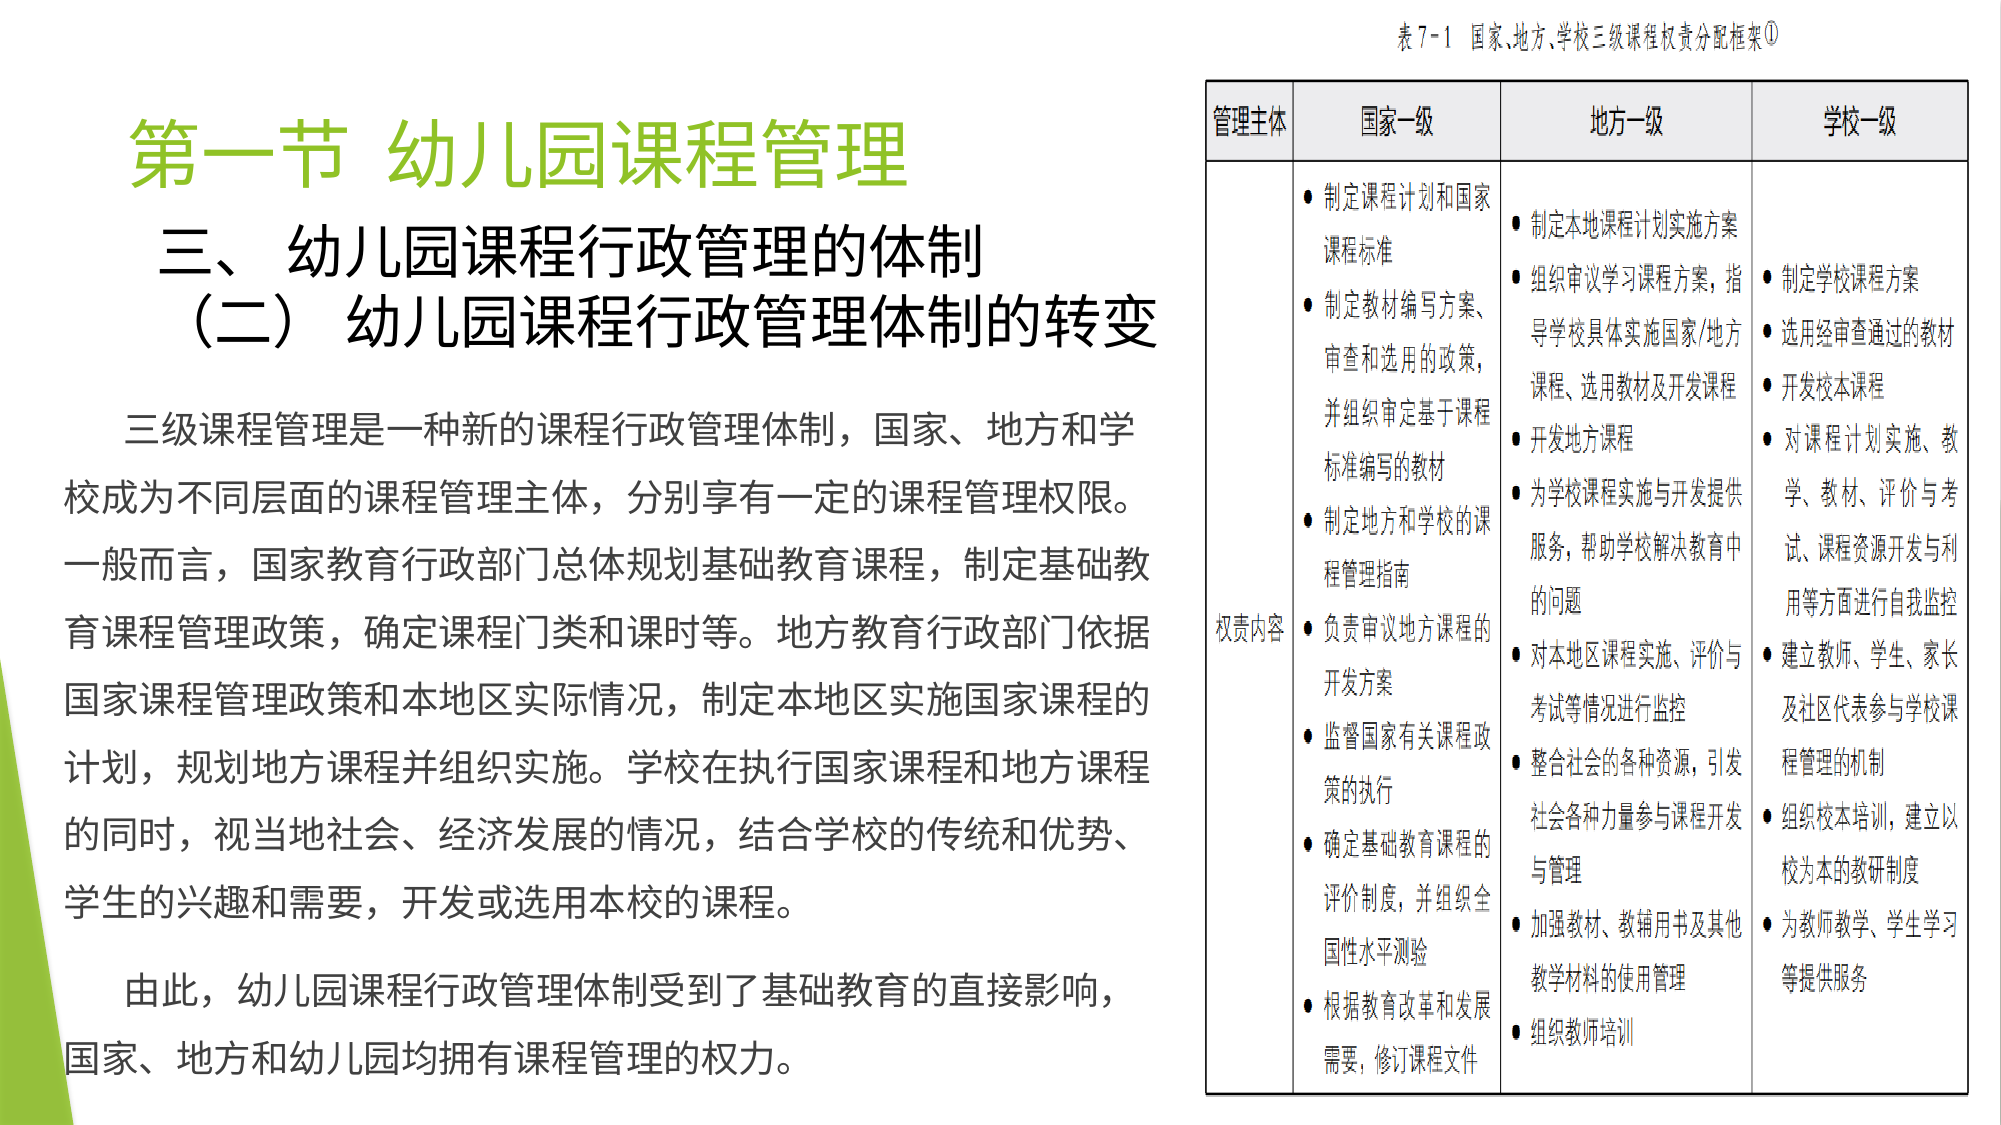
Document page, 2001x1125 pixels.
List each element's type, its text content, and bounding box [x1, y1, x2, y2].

text_box 三、 幼儿园课程行政管理的体制 （二） 幼儿园课程行政管理体制的转变 [141, 208, 1169, 363]
title 第一节 幼儿园课程管理 [111, 99, 1169, 317]
list 三级课程管理是一种新的课程行政管理体制，国家、地方和学校成为不同层面的课程管理主体，分别享有一定的课程管理权限。一般而言，国家教育行政部门总体规划基础教育课程，制定基础教育课程管理政策，确定课程门类和课时等。地方教育行政部门依据国家课程管理政策和本地区实际情况，制定本地区实施国家课程的计划，规划地方课程并组织实施。学校在执行国家课程和地方课程的同时，视当地社会、经济发展的情况，结合学校的传统和优势、学生的兴趣和需要，开发或选用本校的课程。 由此，幼儿园课程行政管理体制受到了基础教育的直接影响，国家、地方和幼儿园均拥有课程管理的权力。 [49, 376, 1169, 1125]
picture [1174, 0, 2000, 1125]
